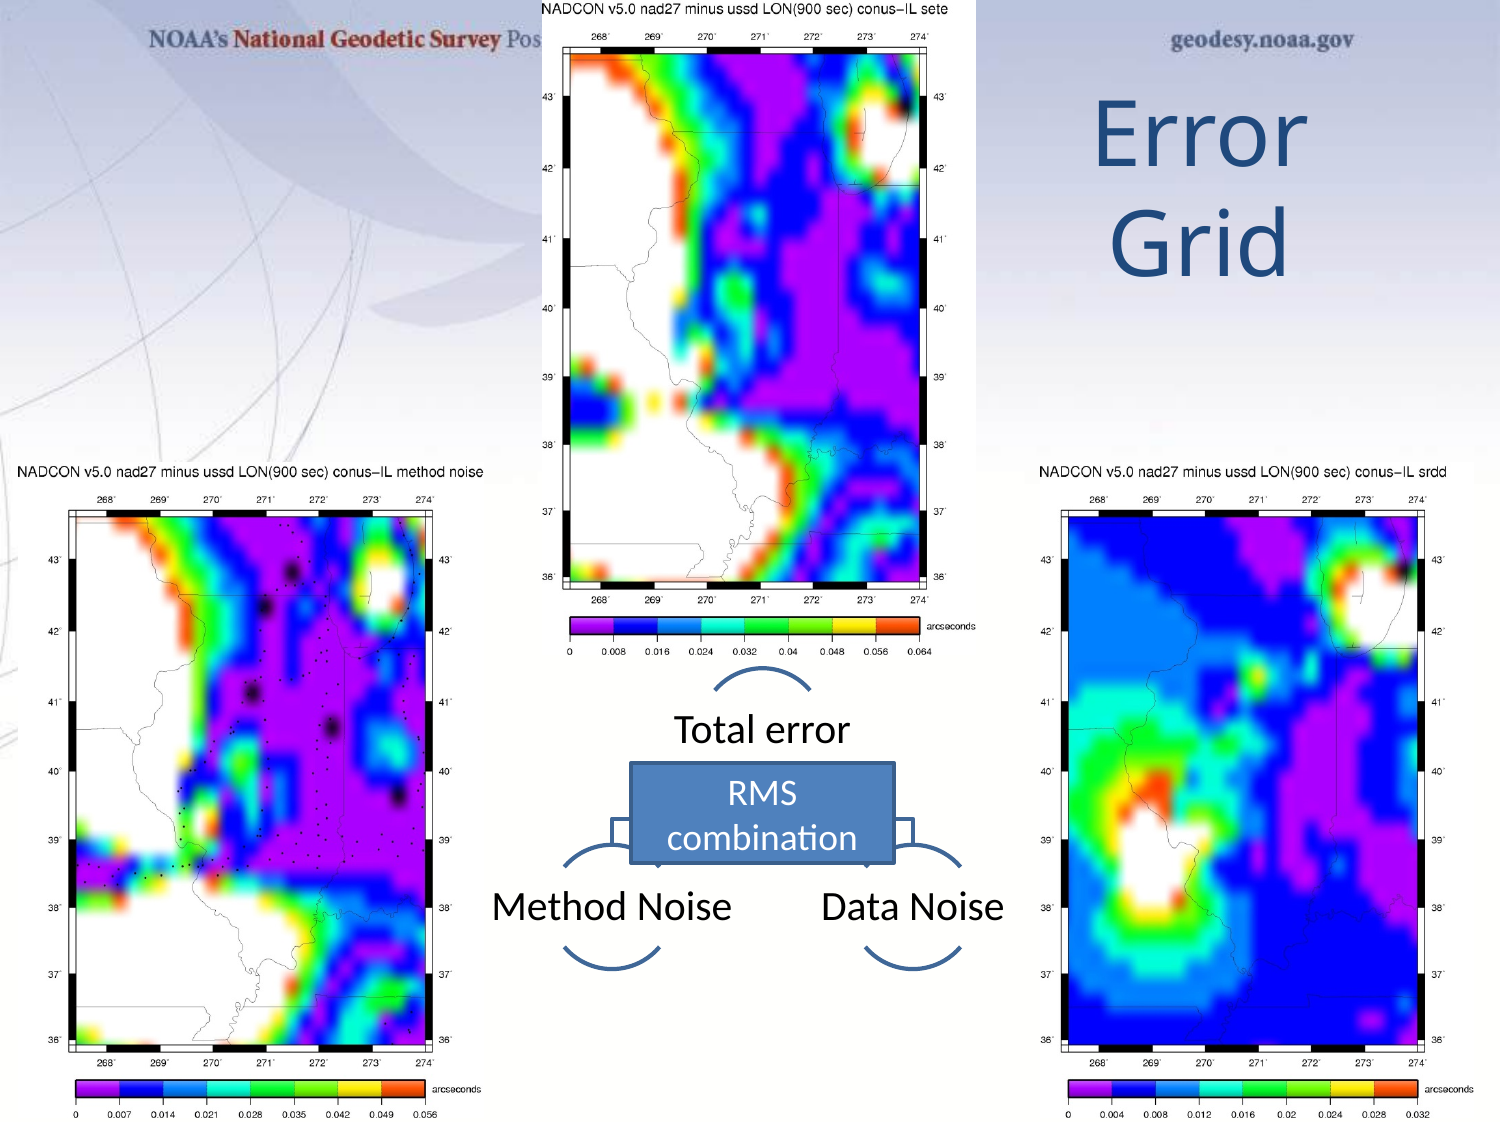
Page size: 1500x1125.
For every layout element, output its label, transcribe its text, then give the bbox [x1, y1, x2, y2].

picture [0, 0, 1500, 1122]
title Error Grid [979, 45, 1425, 325]
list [489, 541, 1035, 1096]
